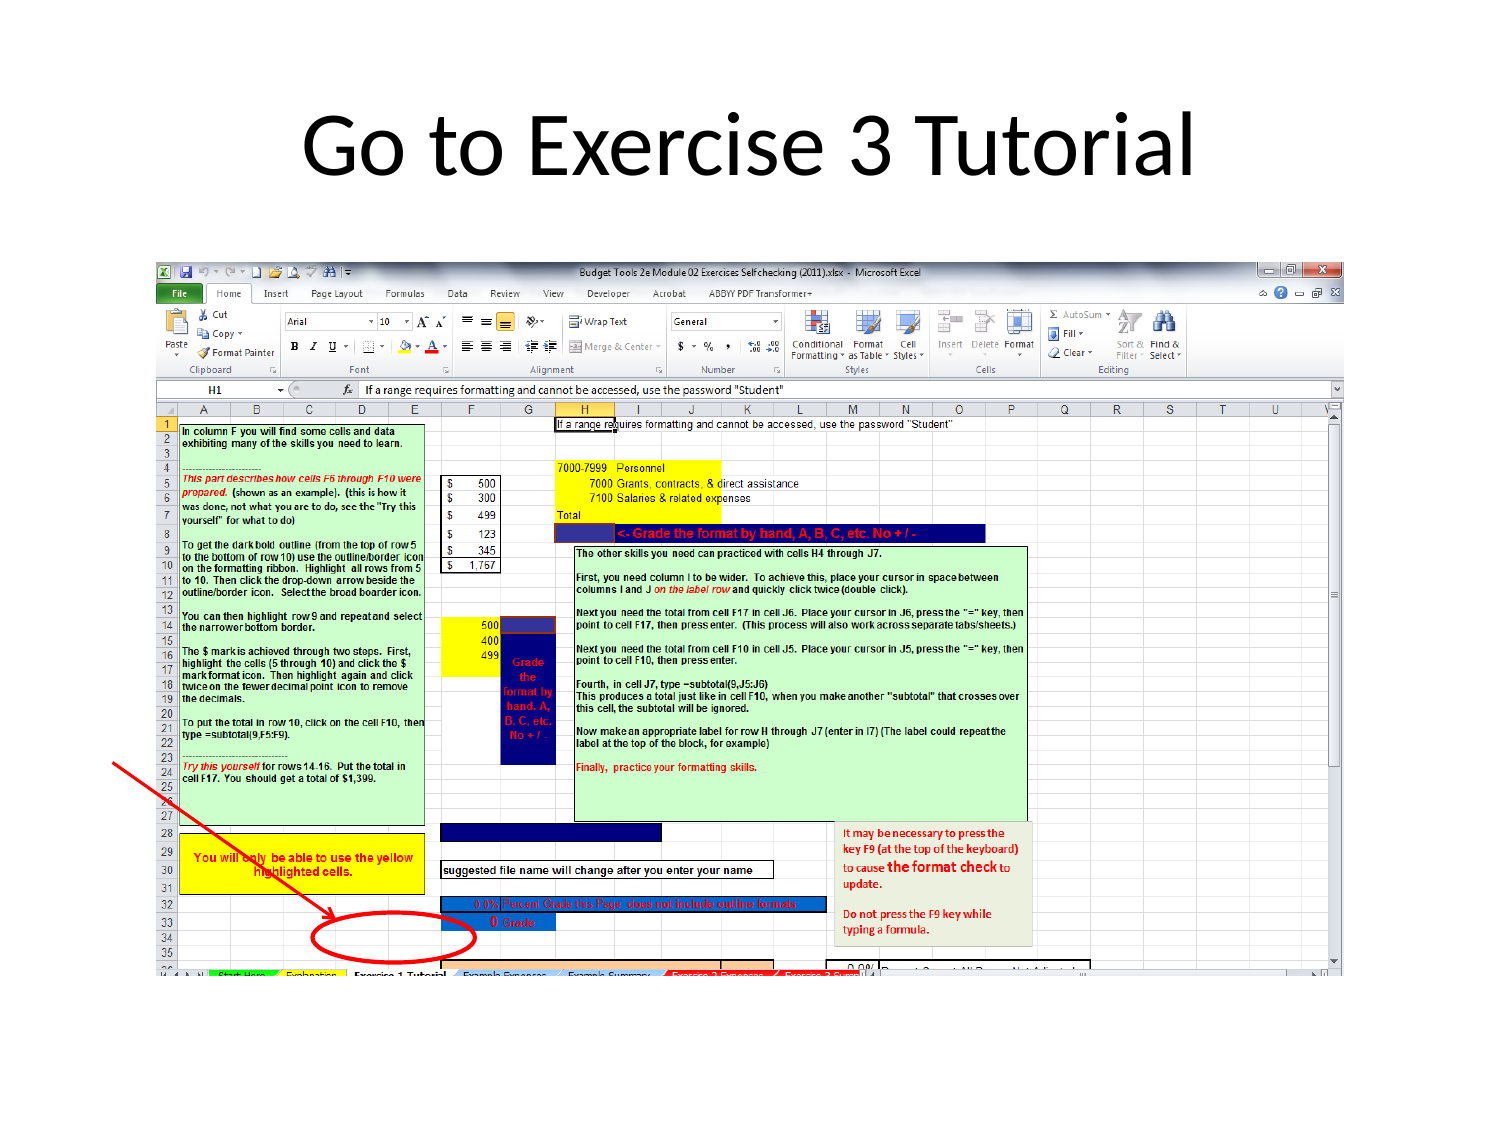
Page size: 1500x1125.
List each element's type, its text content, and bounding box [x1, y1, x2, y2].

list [155, 262, 1345, 977]
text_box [112, 762, 337, 920]
title Go to Exercise 3 Tutorial [75, 45, 1425, 233]
